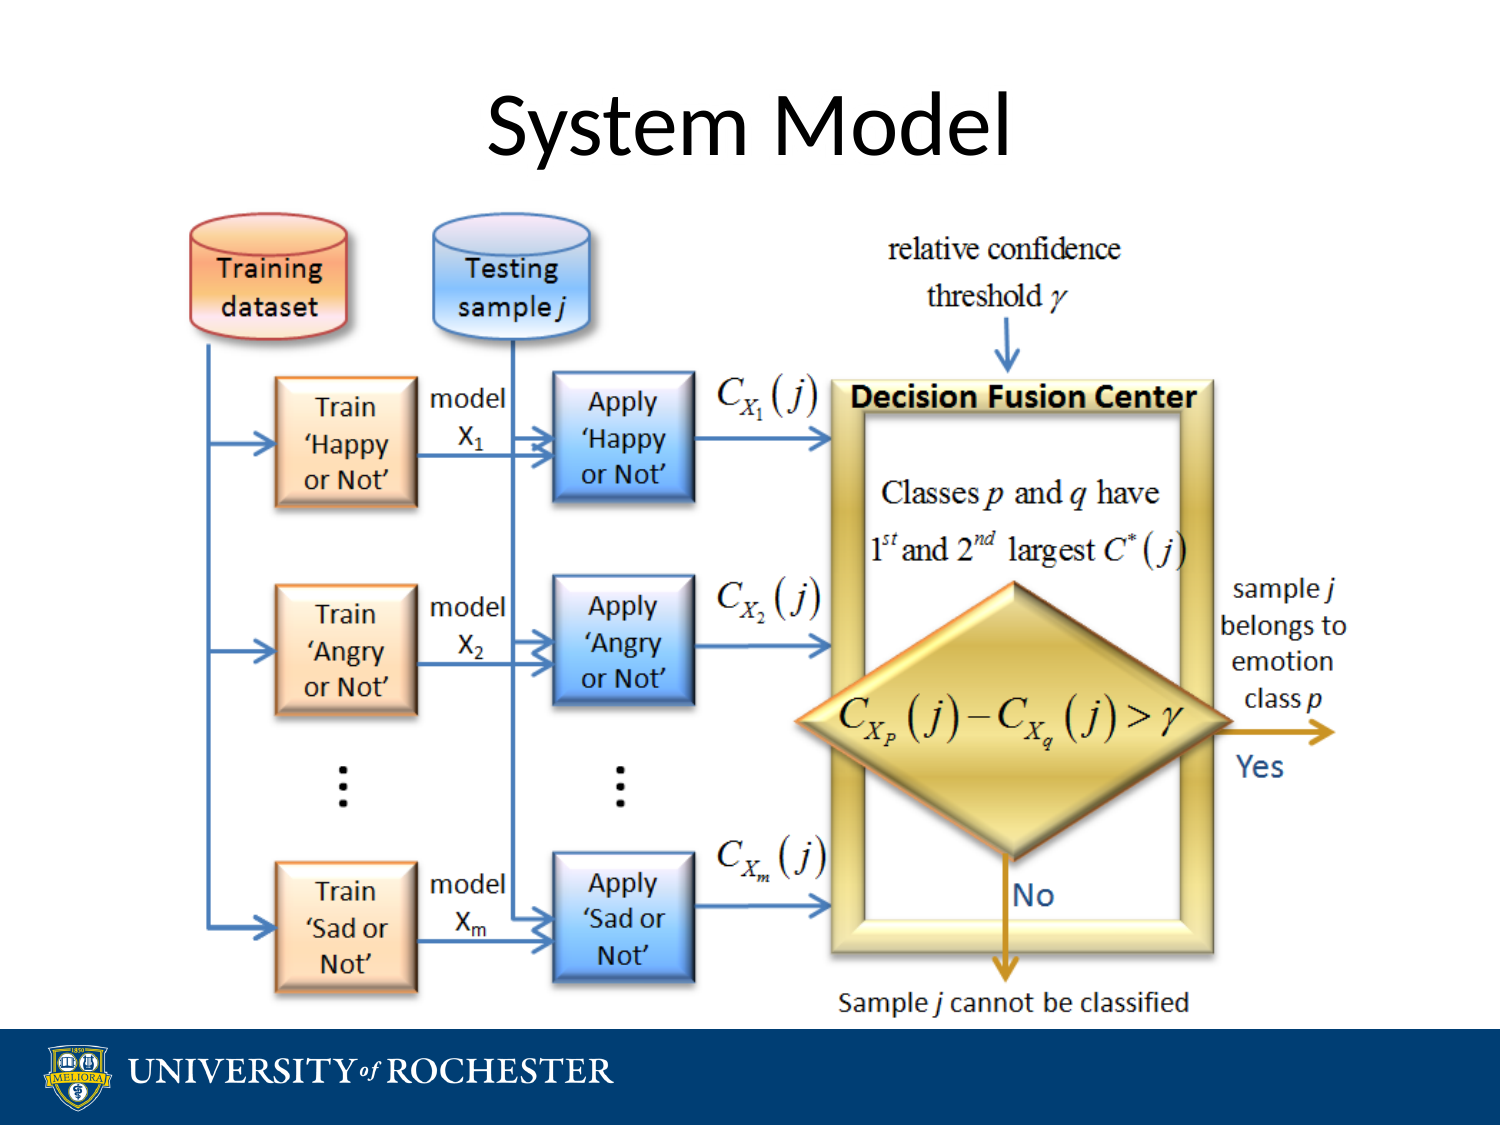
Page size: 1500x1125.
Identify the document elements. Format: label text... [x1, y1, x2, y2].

title System Model [112, 24, 1388, 213]
picture [0, 1029, 1500, 1125]
picture [178, 197, 1353, 1026]
